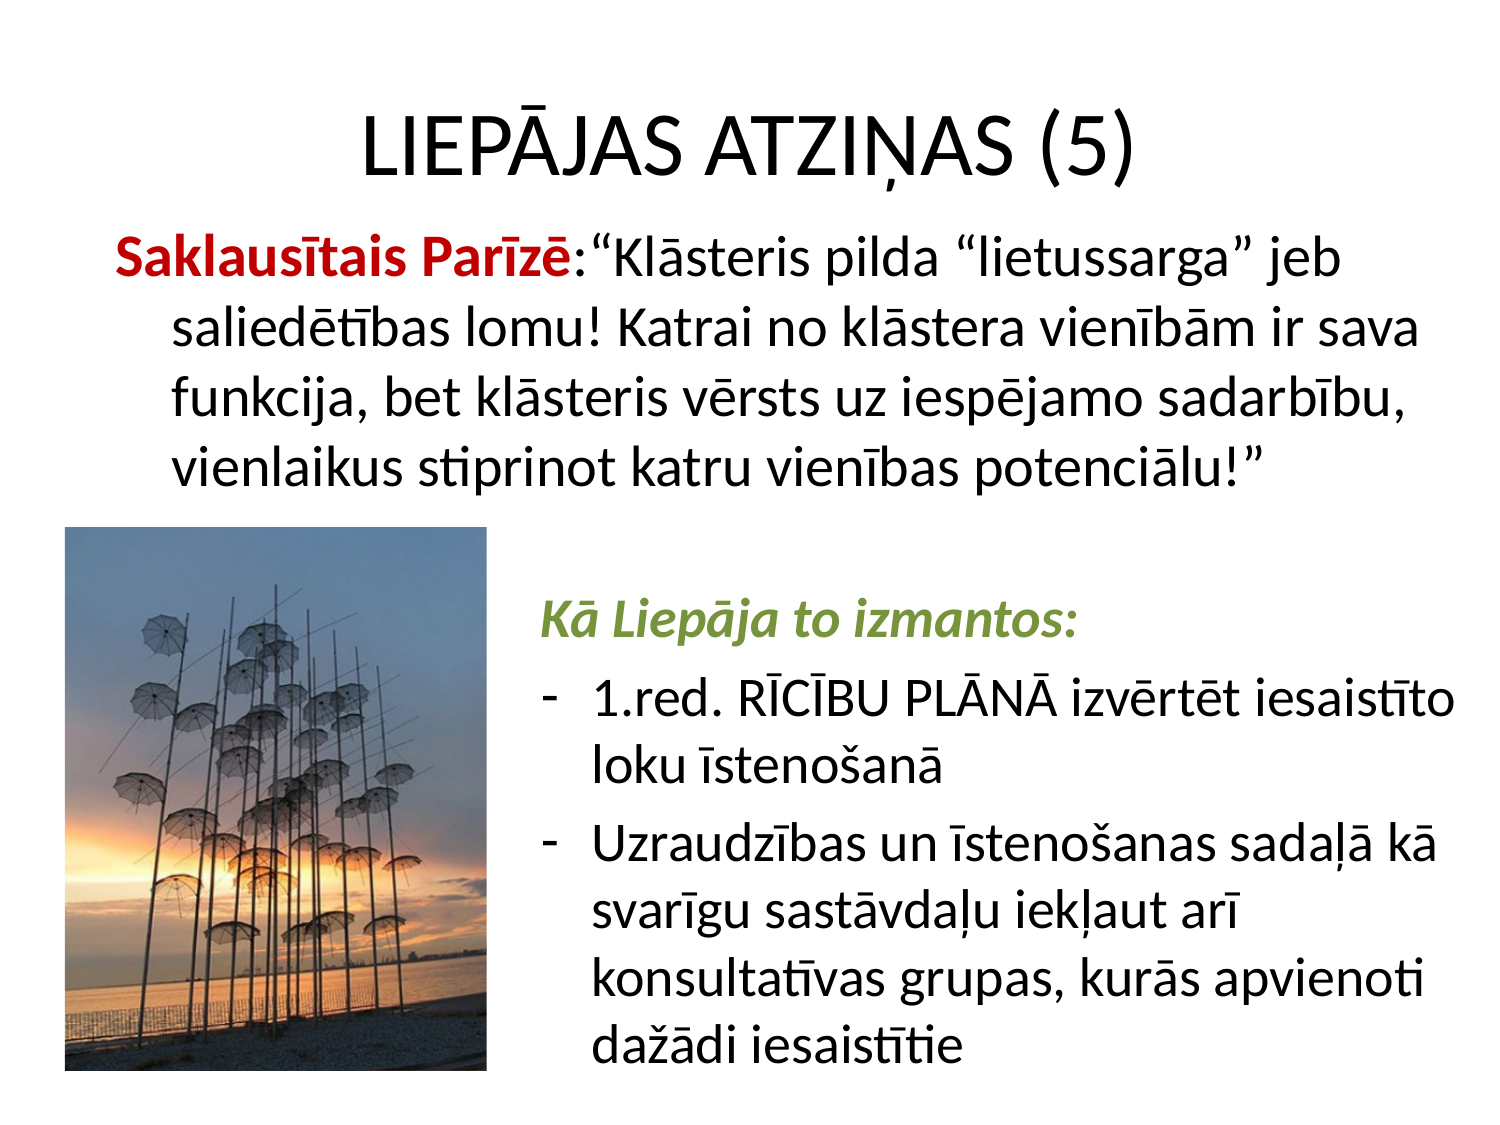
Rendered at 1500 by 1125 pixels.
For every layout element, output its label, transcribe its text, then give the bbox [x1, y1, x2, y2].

list Saklausītais Parīzē:“Klāsteris pilda “lietussarga” jeb saliedētības lomu! Katrai no klāstera vienībām ir sava funkcija, bet klāsteris vērsts uz iespējamo sadarbību, vienlaikus stiprinot katru vienības potenciālu!” [100, 208, 1451, 516]
picture [64, 526, 487, 1071]
title LIEPĀJAS ATZIŅAS (5) [75, 45, 1425, 233]
text_box Kā Liepāja to izmantos: 1.red. RĪCĪBU PLĀNĀ izvērtēt iesaistīto loku īstenošanā Uzraudzības un īstenošanas sadaļā kā svarīgu sastāvdaļu iekļaut arī konsultatīvas grupas, kurās apvienoti dažādi iesaistītie [525, 574, 1483, 1083]
